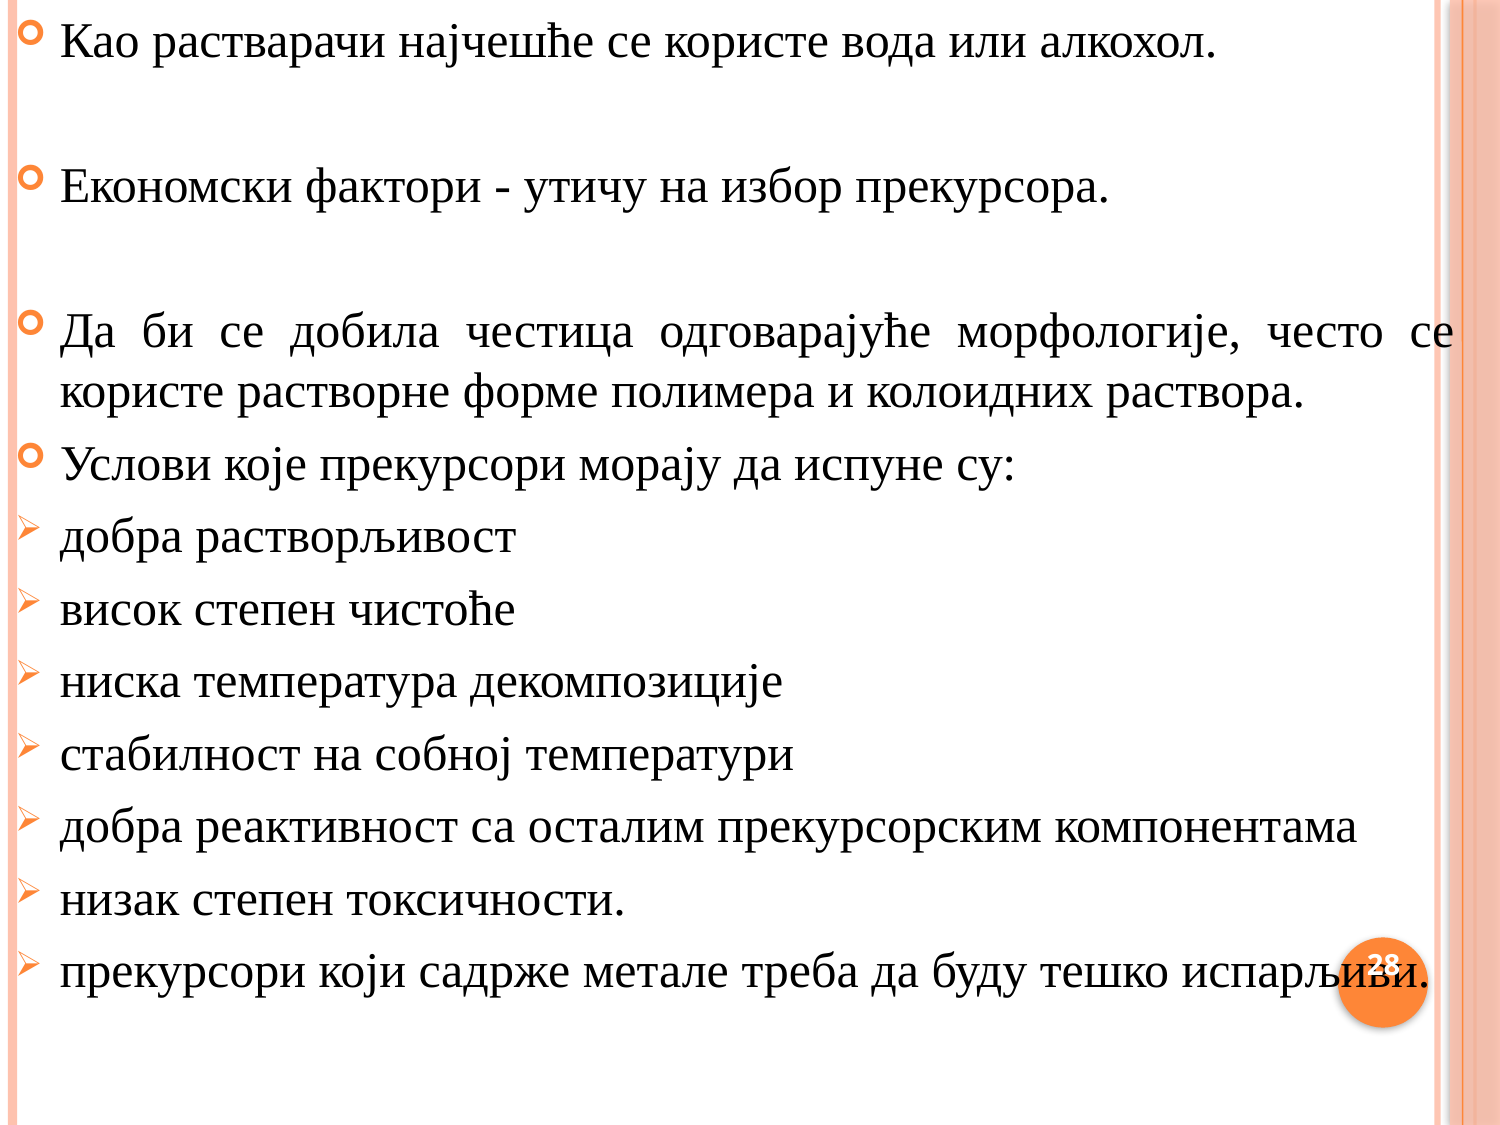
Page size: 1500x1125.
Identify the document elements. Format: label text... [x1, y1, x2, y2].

slide_number 28 [1333, 940, 1434, 1026]
list Као растварачи најчешће се користе вода или алкохол. Економски фактори - утичу на избор прекурсора. Да би се добила честица одговарајуће морфологије, често се користе растворне форме полимера и колоидних раствора. Услови које прекурсори морају да испуне су: добра растворљивост висок степен чистоће ниска температура декомпозиције стабилност на собној температури добра реактивност са осталим прекурсорским компонентама низак степен токсичности. прекурсори који садрже метале треба да буду тешко испарљиви. [0, 0, 1471, 1125]
